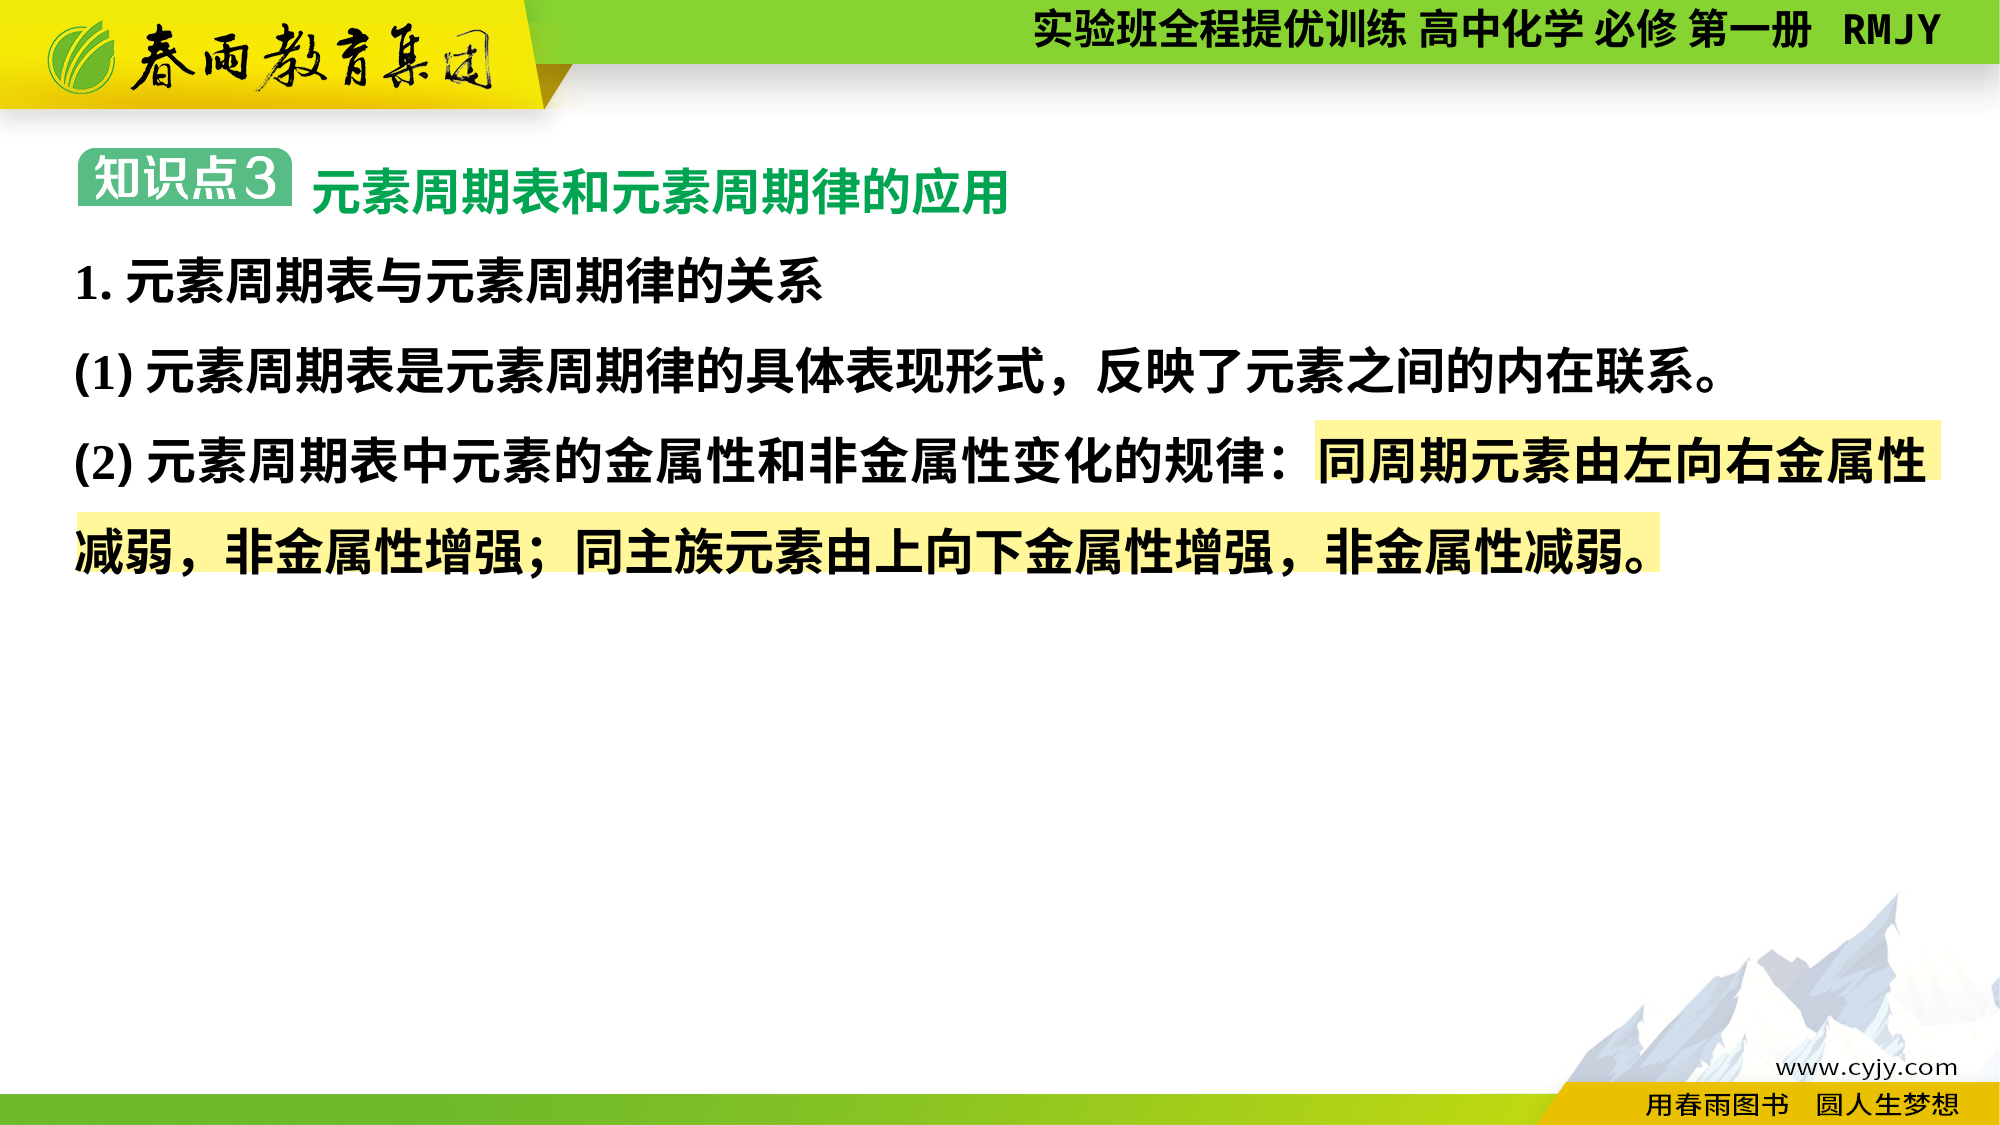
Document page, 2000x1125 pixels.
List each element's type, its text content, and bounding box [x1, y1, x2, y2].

picture [0, 0, 2000, 1125]
list 元素周期表和元素周期律的应用 1.元素周期表与元素周期律的关系 (1)元素周期表是元素周期律的具体表现形式，反映了元素之间的内在联系。 (2)元素周期表中元素的金属性和非金属性变化的规律：同周期元素由左向右金属性减弱，非金属性增强；同主族元素由上向下金属性增强，非金属性减弱。 [59, 122, 1944, 592]
